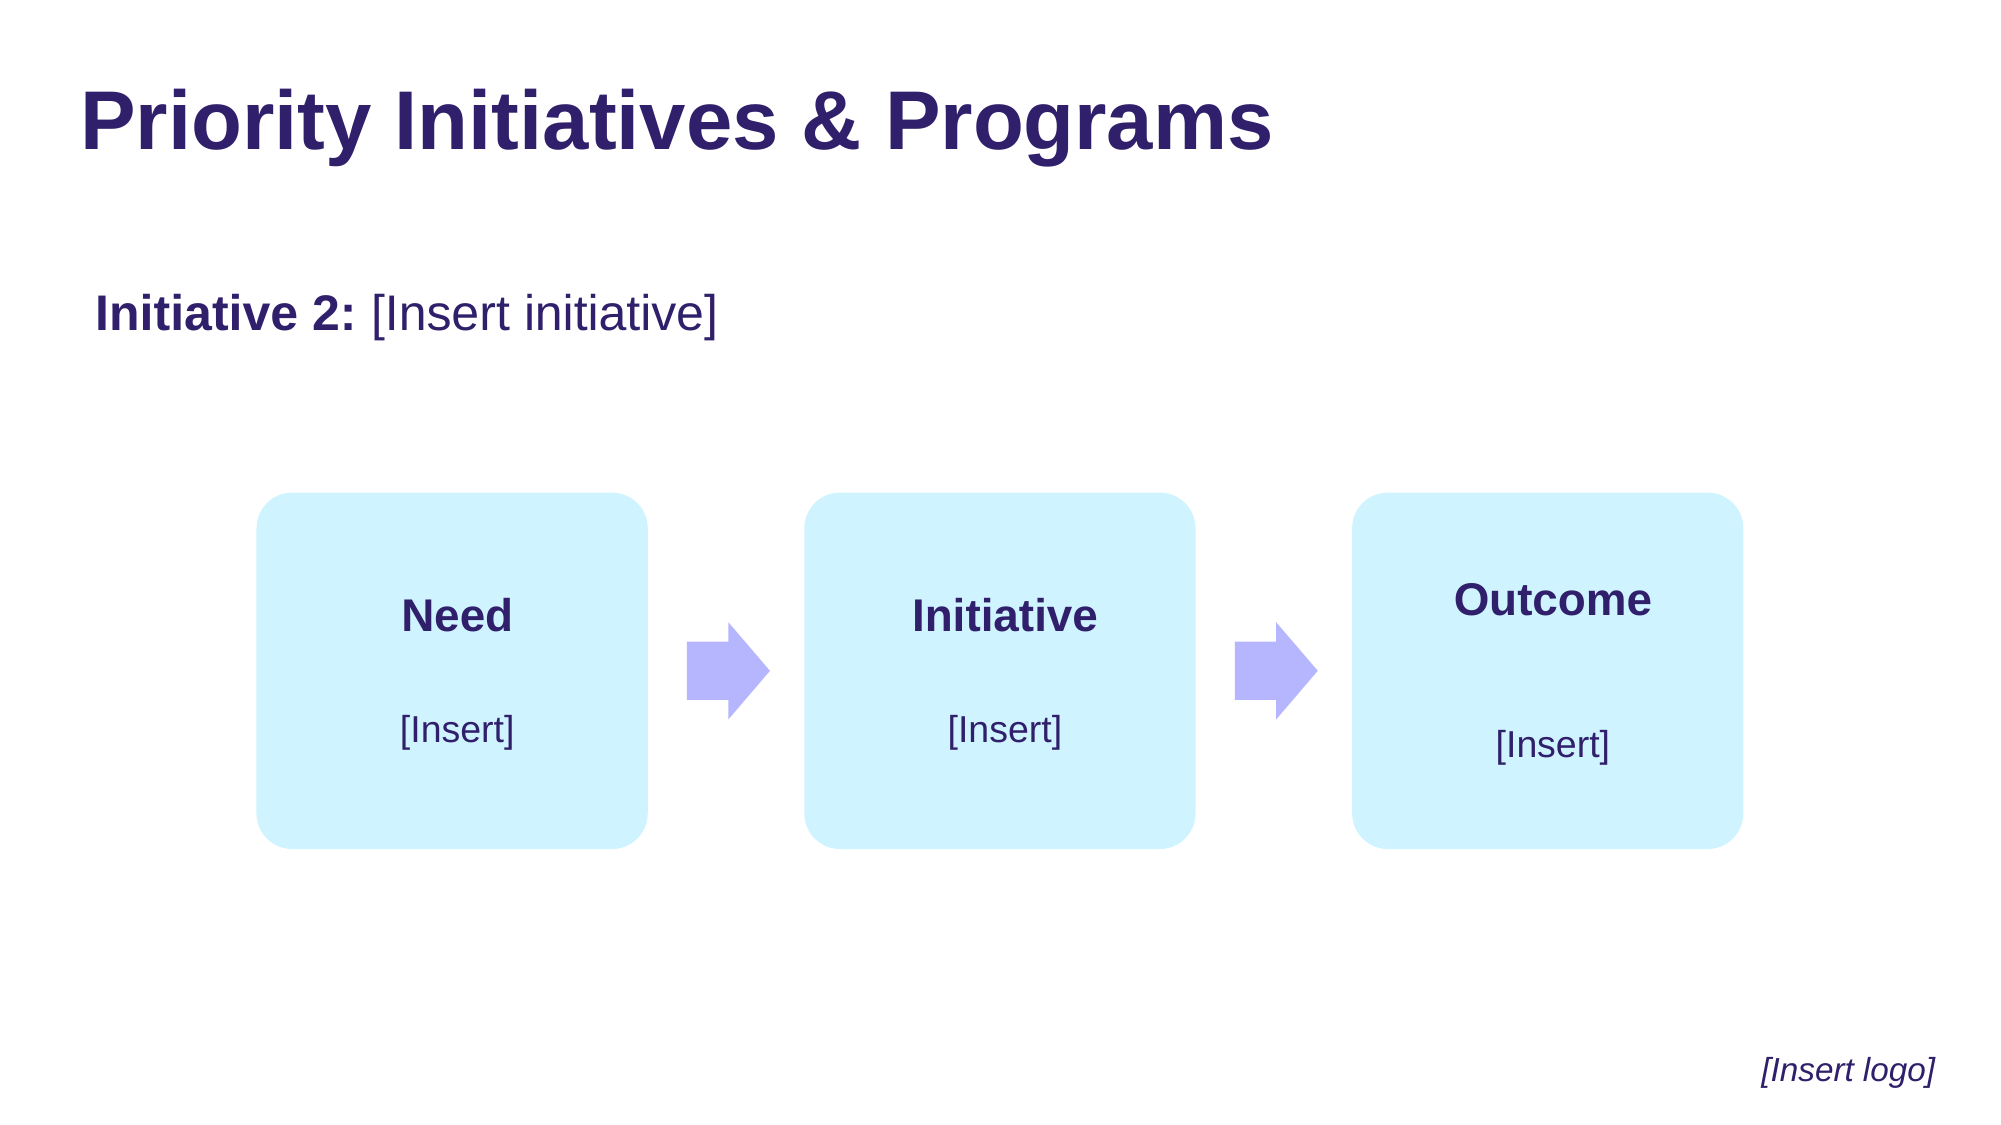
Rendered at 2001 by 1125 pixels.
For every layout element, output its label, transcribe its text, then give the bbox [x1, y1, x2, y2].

text_box Initiative 2: [Insert initiative] [80, 273, 1632, 348]
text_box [255, 397, 1745, 945]
title Priority Initiatives & Programs [80, 78, 1922, 178]
title [Insert logo] [1744, 1007, 1976, 1074]
